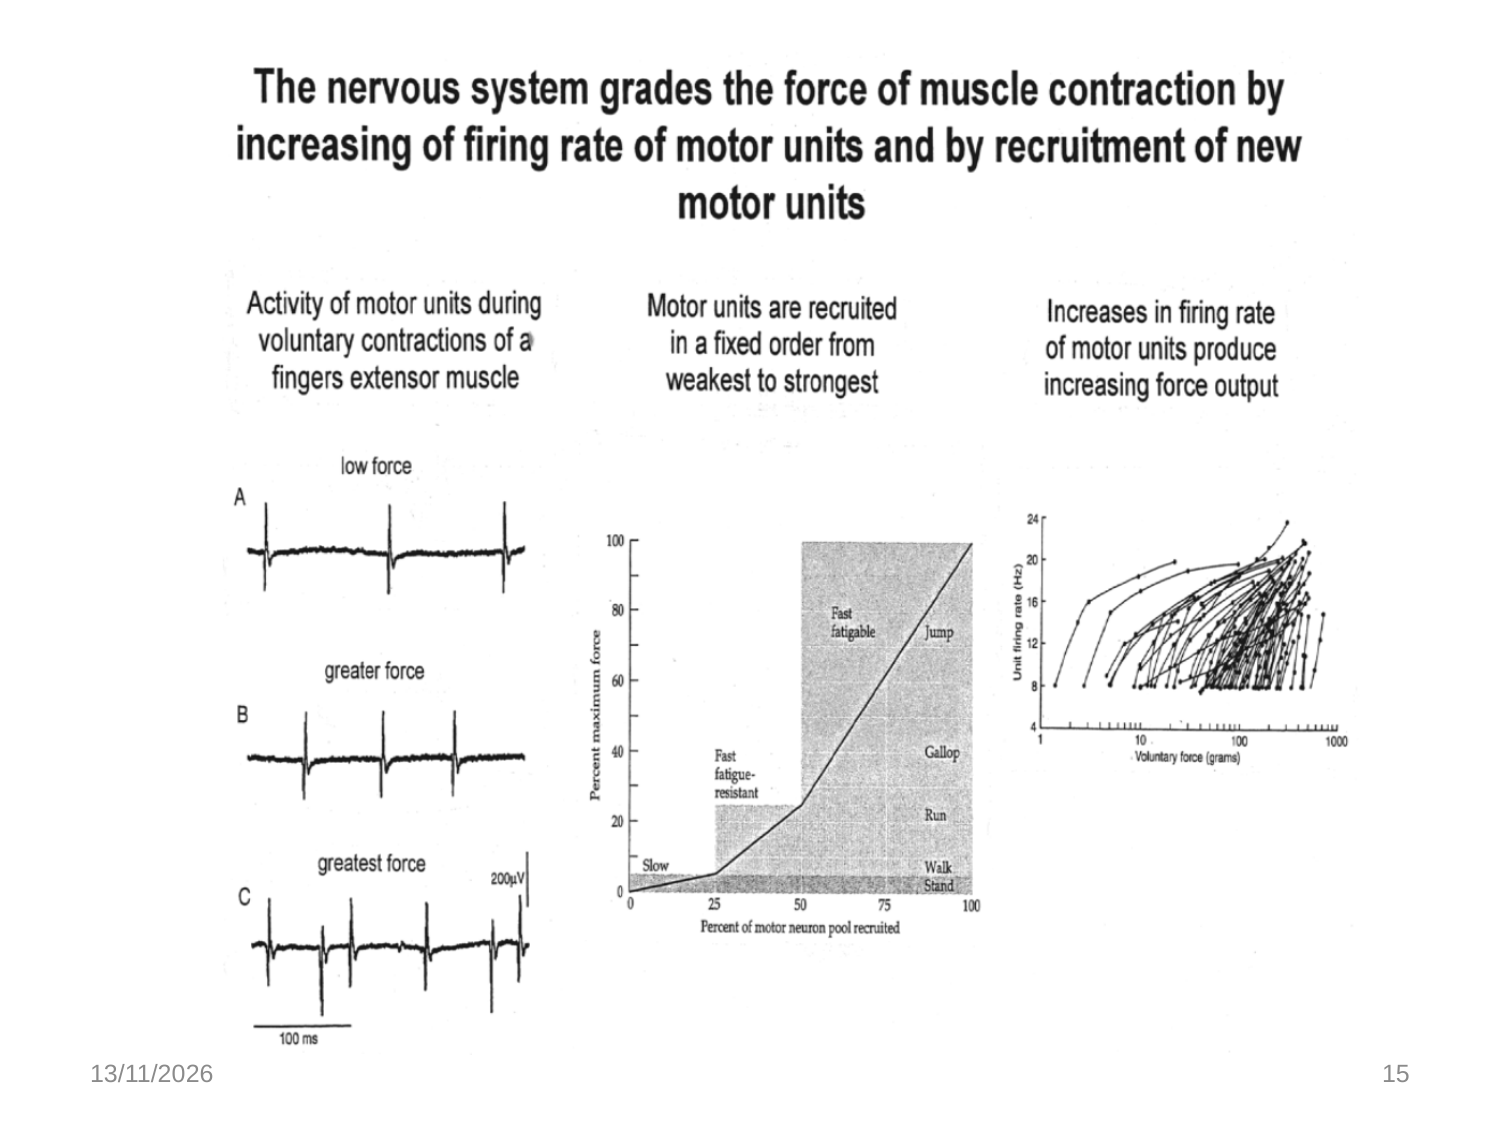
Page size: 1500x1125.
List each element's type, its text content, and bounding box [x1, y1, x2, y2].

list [286, 0, 1296, 1120]
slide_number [75, 1042, 281, 1103]
slide_number 15 [1301, 1042, 1425, 1103]
